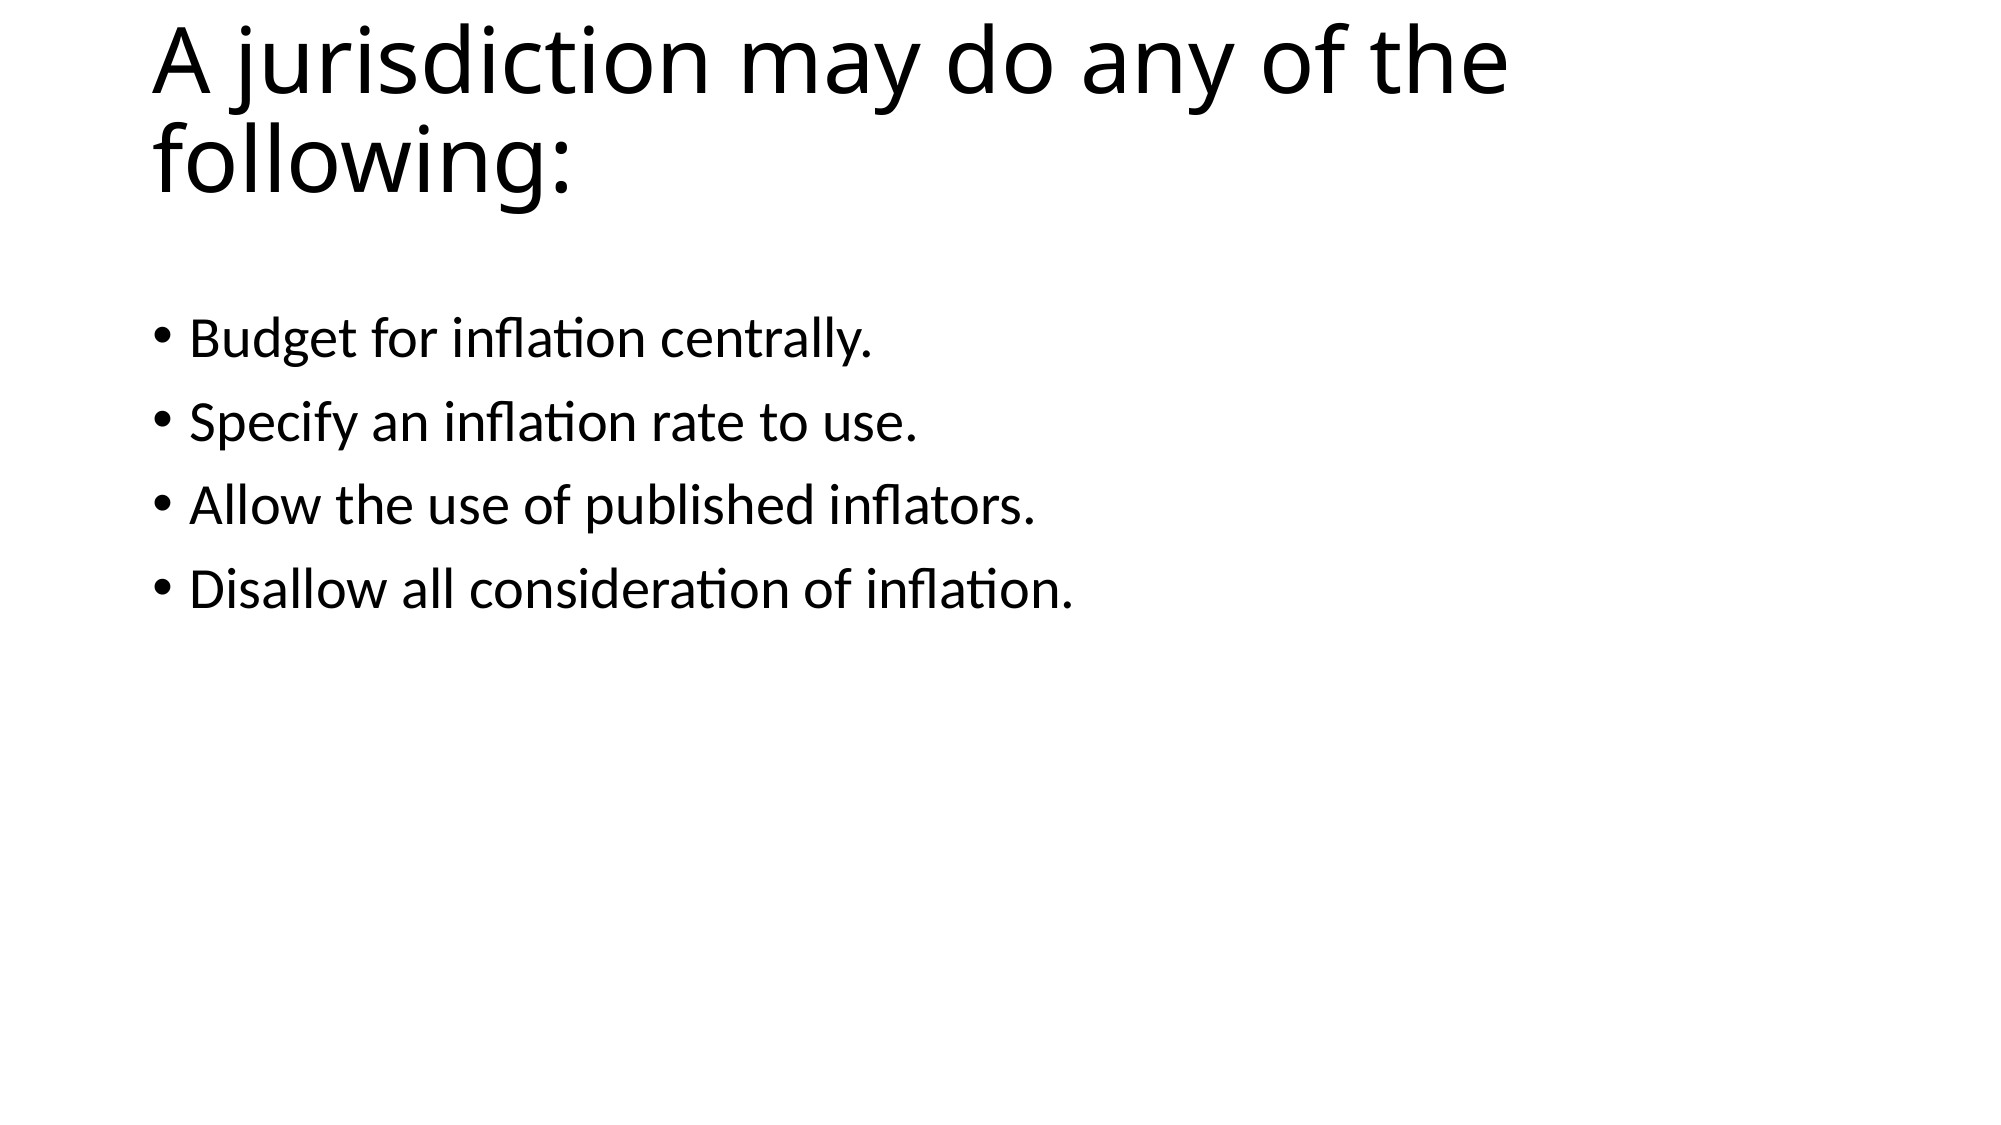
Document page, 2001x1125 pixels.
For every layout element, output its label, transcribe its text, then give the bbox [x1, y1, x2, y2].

title A jurisdiction may do any of the following: [137, 59, 1863, 278]
list Budget for inflation centrally. Specify an inflation rate to use. Allow the use of published inflators. Disallow all consideration of inflation. [137, 299, 1863, 1014]
